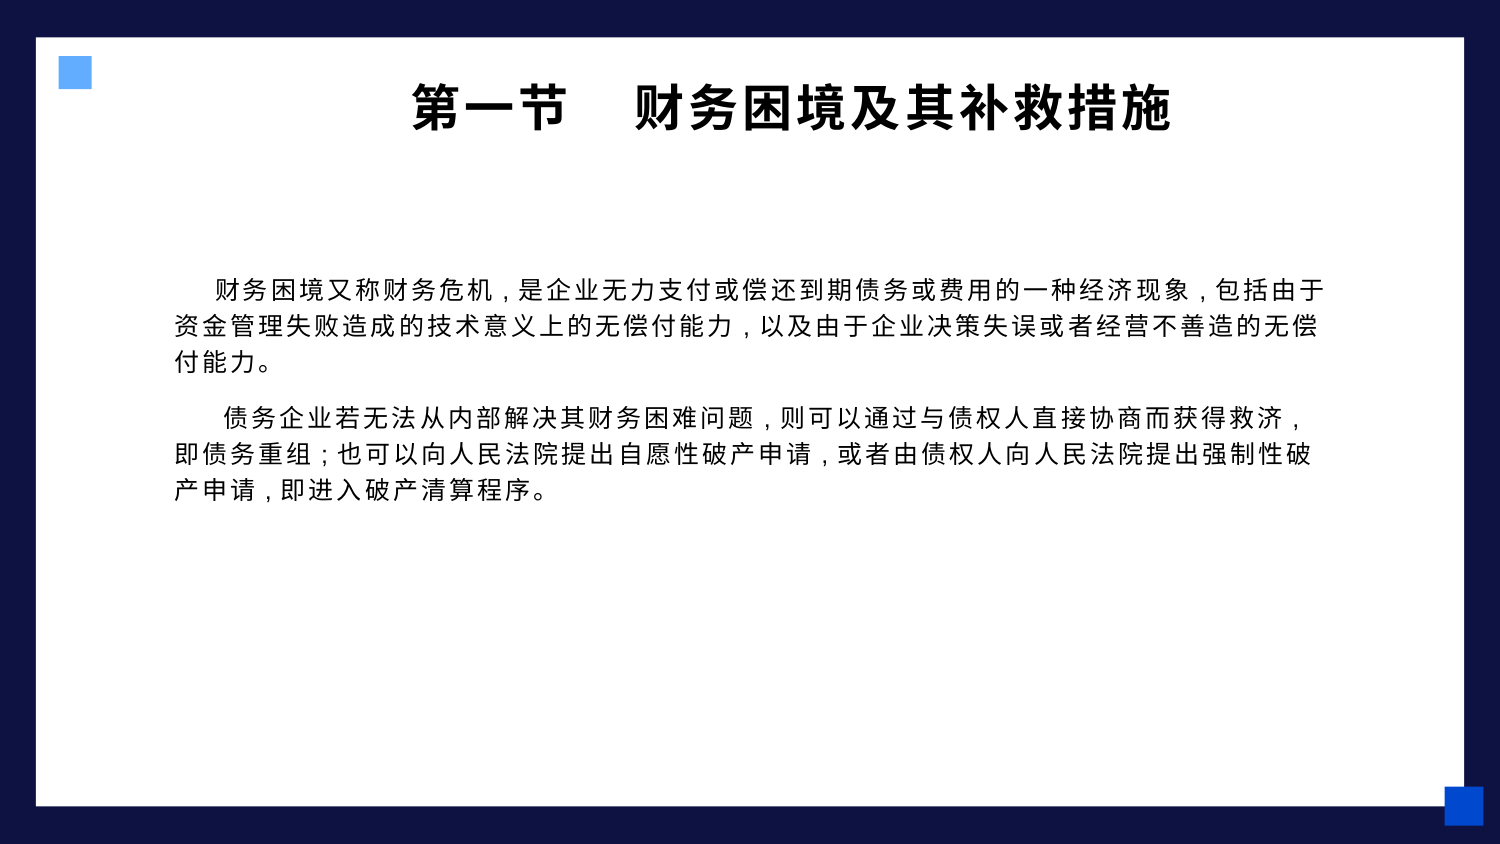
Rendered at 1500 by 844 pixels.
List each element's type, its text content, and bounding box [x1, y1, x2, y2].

list 财务困境又称财务危机,是企业无力支付或偿还到期债务或费用的一种经济现象,包括由于资金管理失败造成的技术意义上的无偿付能力,以及由于企业决策失误或者经营不善造的无偿付能力。 债务企业若无法从内部解决其财务困难问题,则可以通过与债权人直接协商而获得救济,即债务重组;也可以向人民法院提出自愿性破产申请,或者由债权人向人民法院提出强制性破产申请,即进入破产清算程序。 [157, 268, 1343, 693]
text_box 第一节 财务困境及其补救措施 [395, 69, 1270, 144]
